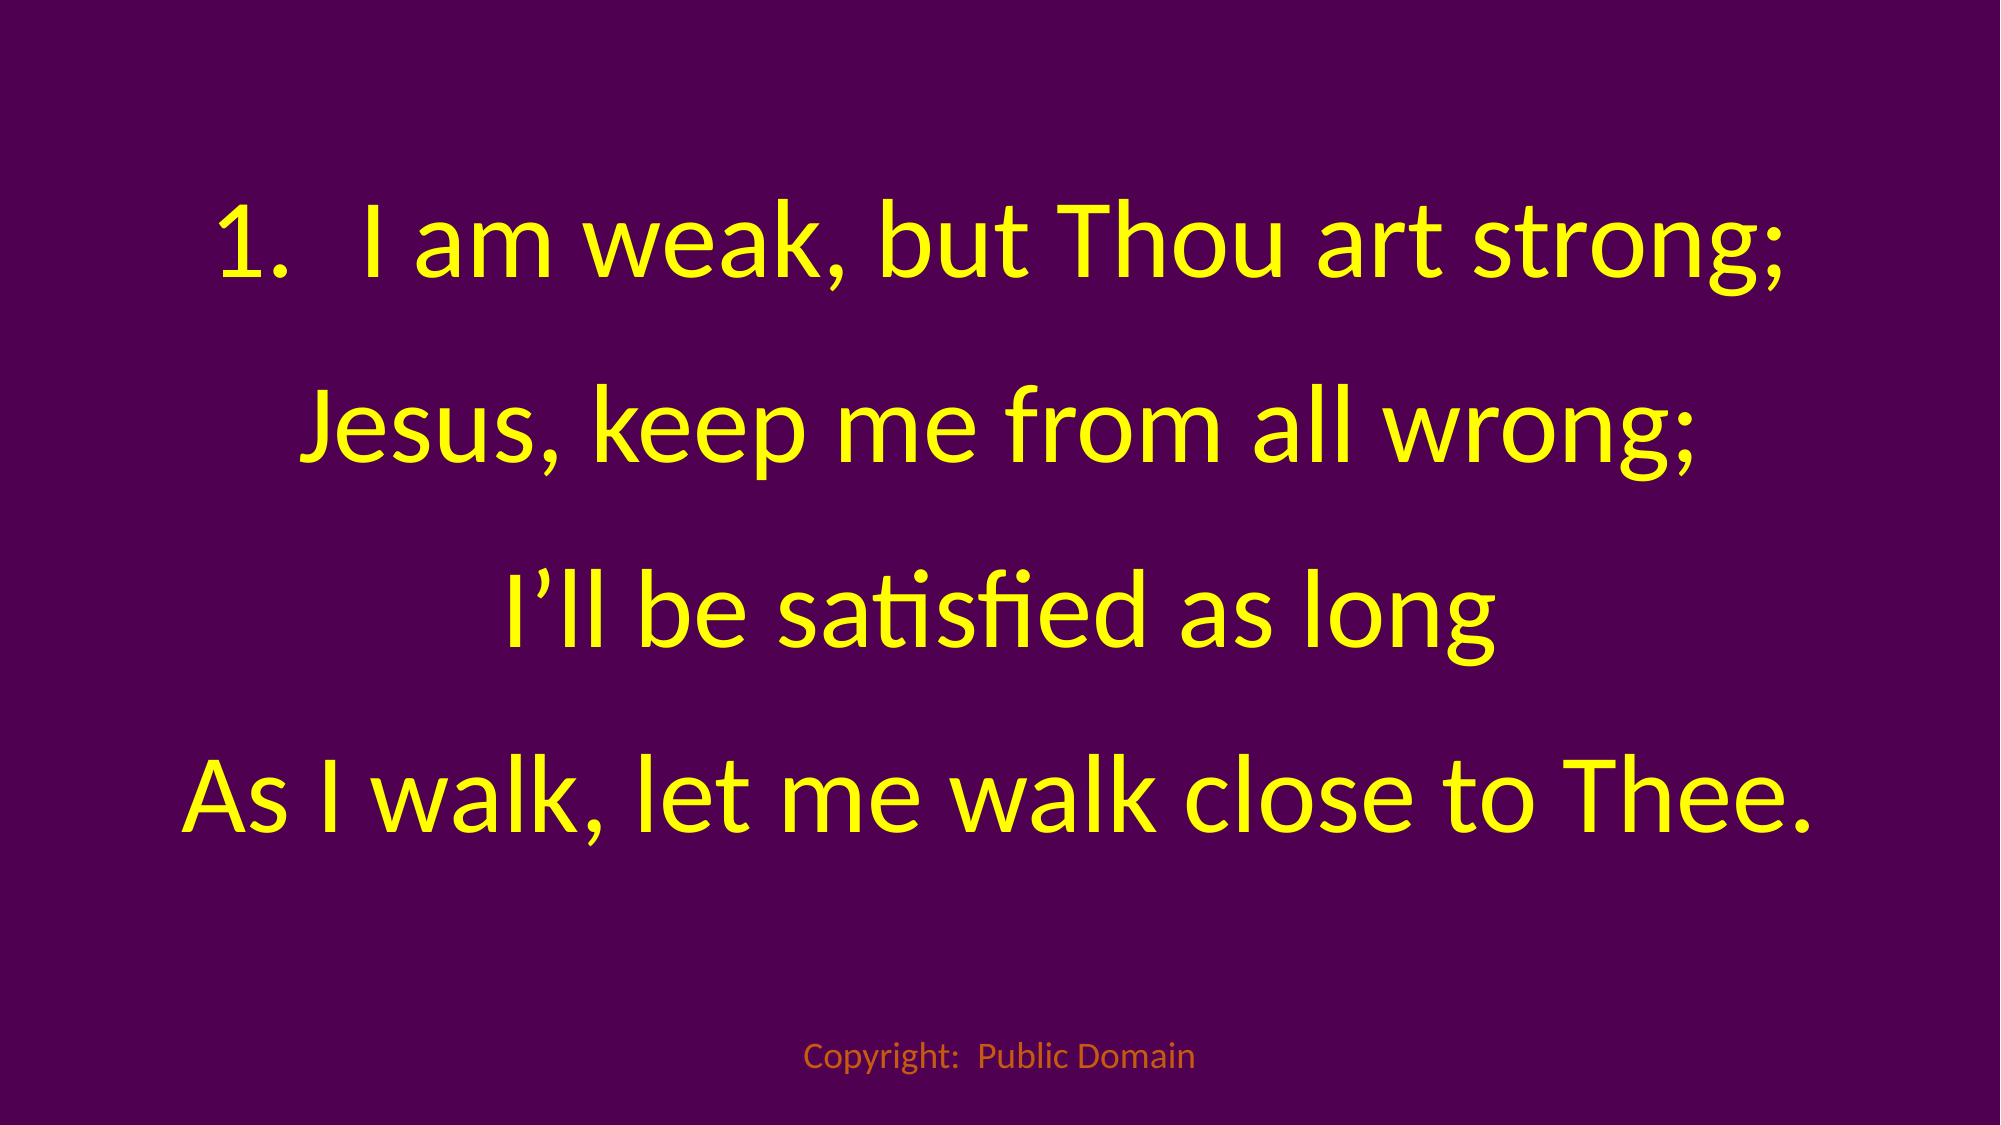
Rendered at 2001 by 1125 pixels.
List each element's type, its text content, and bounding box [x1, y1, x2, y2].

text_box I am weak, but Thou art strong; Jesus, keep me from all wrong; I’ll be satisfied as long As I walk, let me walk close to Thee. [0, 157, 2000, 863]
text_box Copyright: Public Domain [26, 1023, 1973, 1083]
